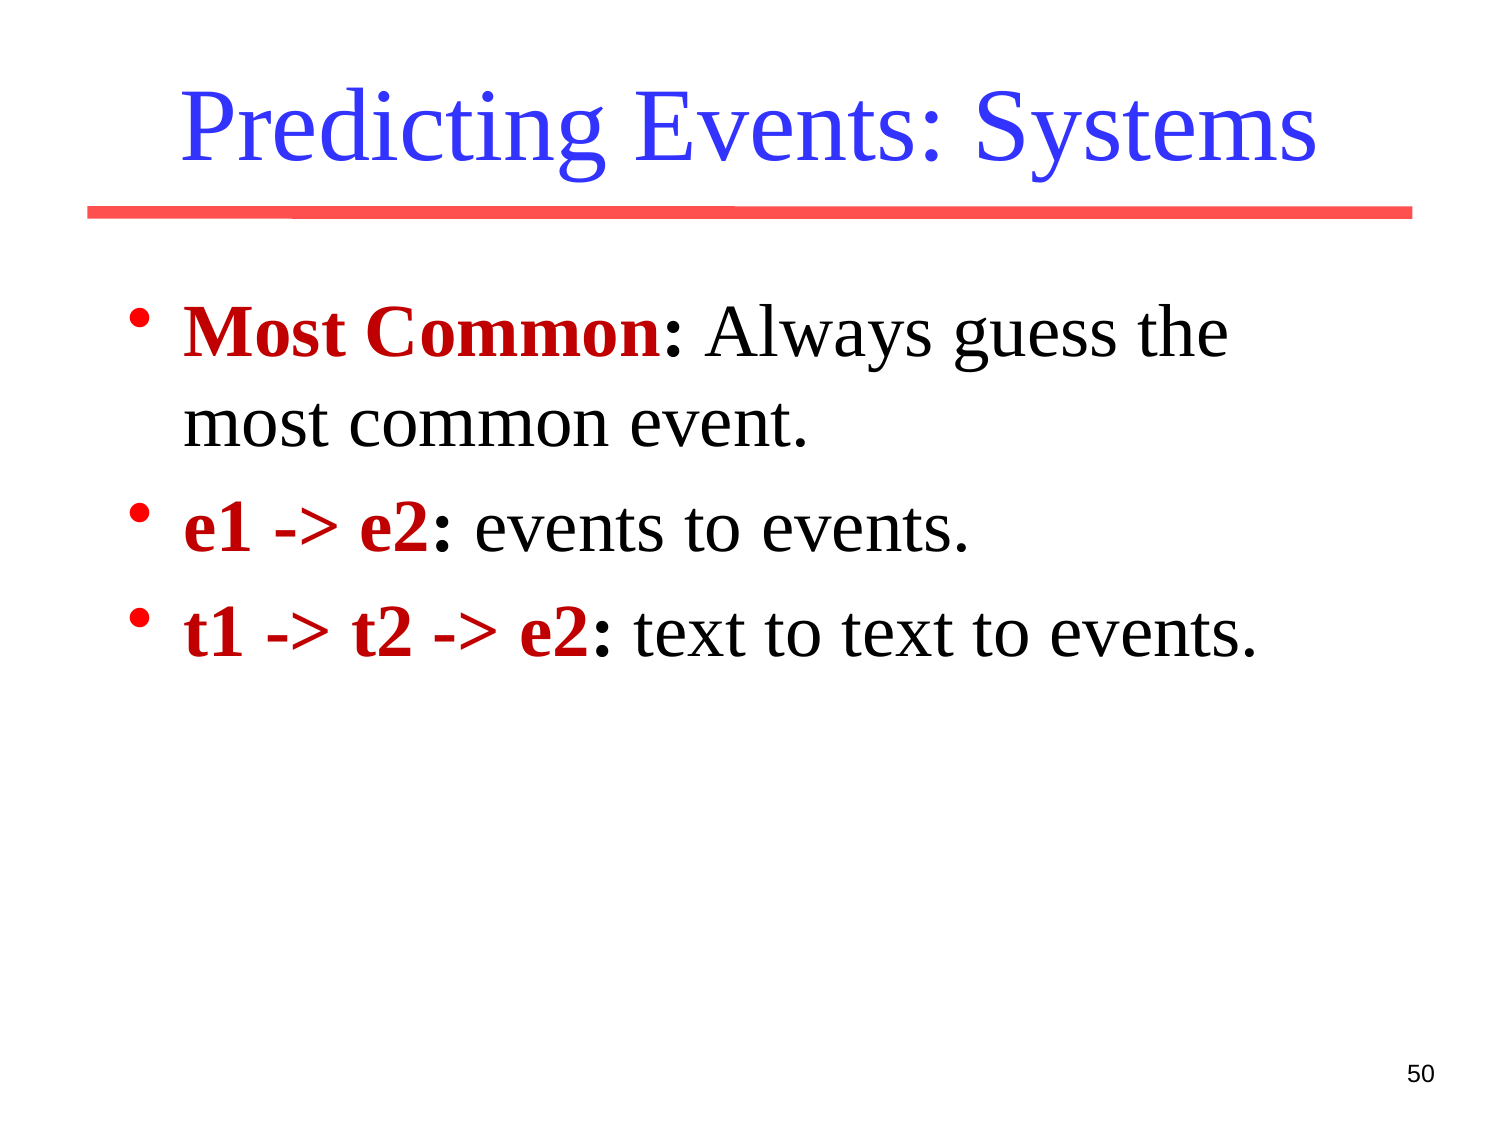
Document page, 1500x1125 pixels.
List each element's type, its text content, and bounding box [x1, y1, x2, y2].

slide_number 50 [1137, 1049, 1451, 1125]
list Most Common: Always guess the most common event. e1 -> e2: events to events. t1 -> t2 -> e2: text to text to events. [112, 273, 1388, 1044]
title Predicting Events: Systems [112, 37, 1388, 201]
